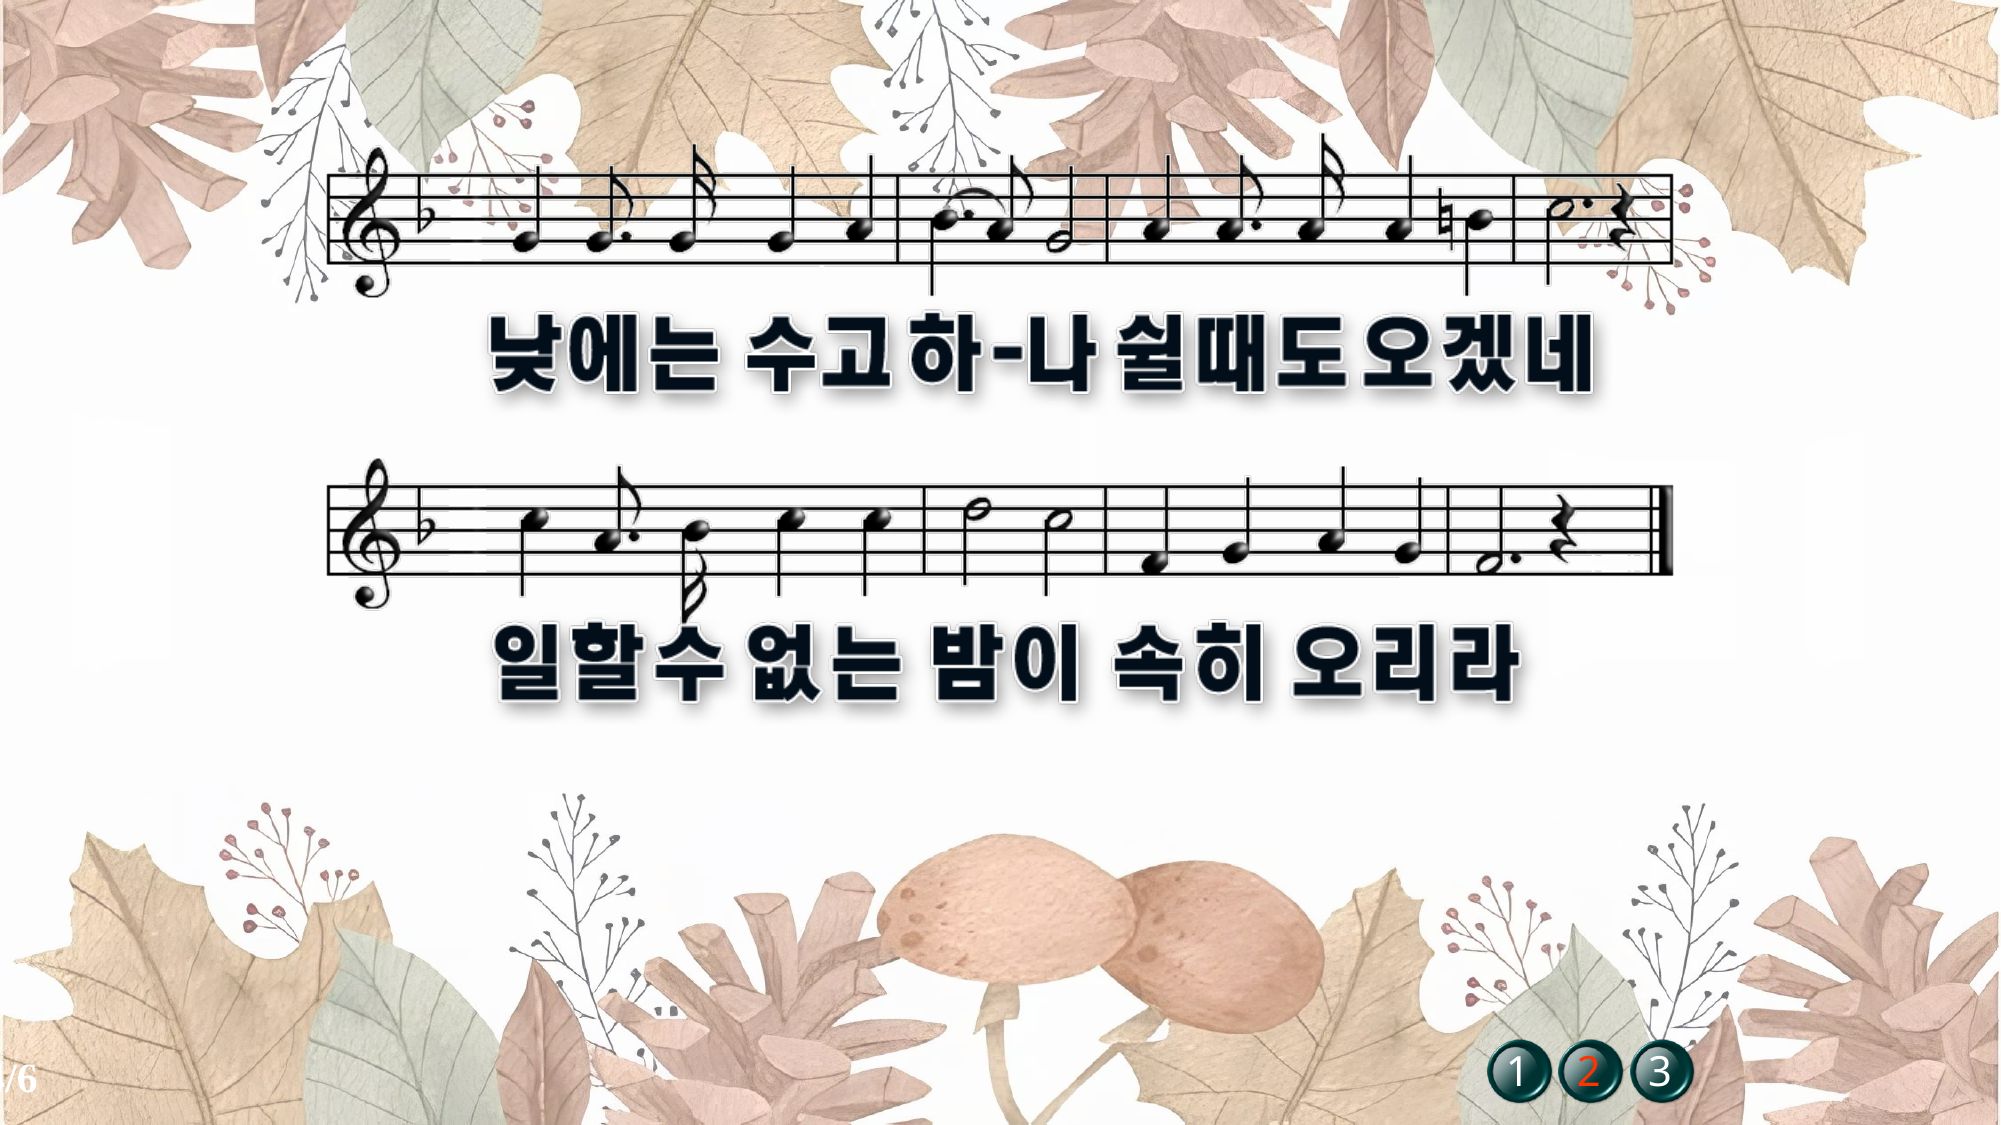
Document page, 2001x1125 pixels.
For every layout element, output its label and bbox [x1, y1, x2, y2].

text_box [1627, 1035, 1697, 1106]
picture [0, 0, 2001, 1125]
text_box [1555, 1035, 1626, 1106]
text_box [1484, 1035, 1555, 1106]
